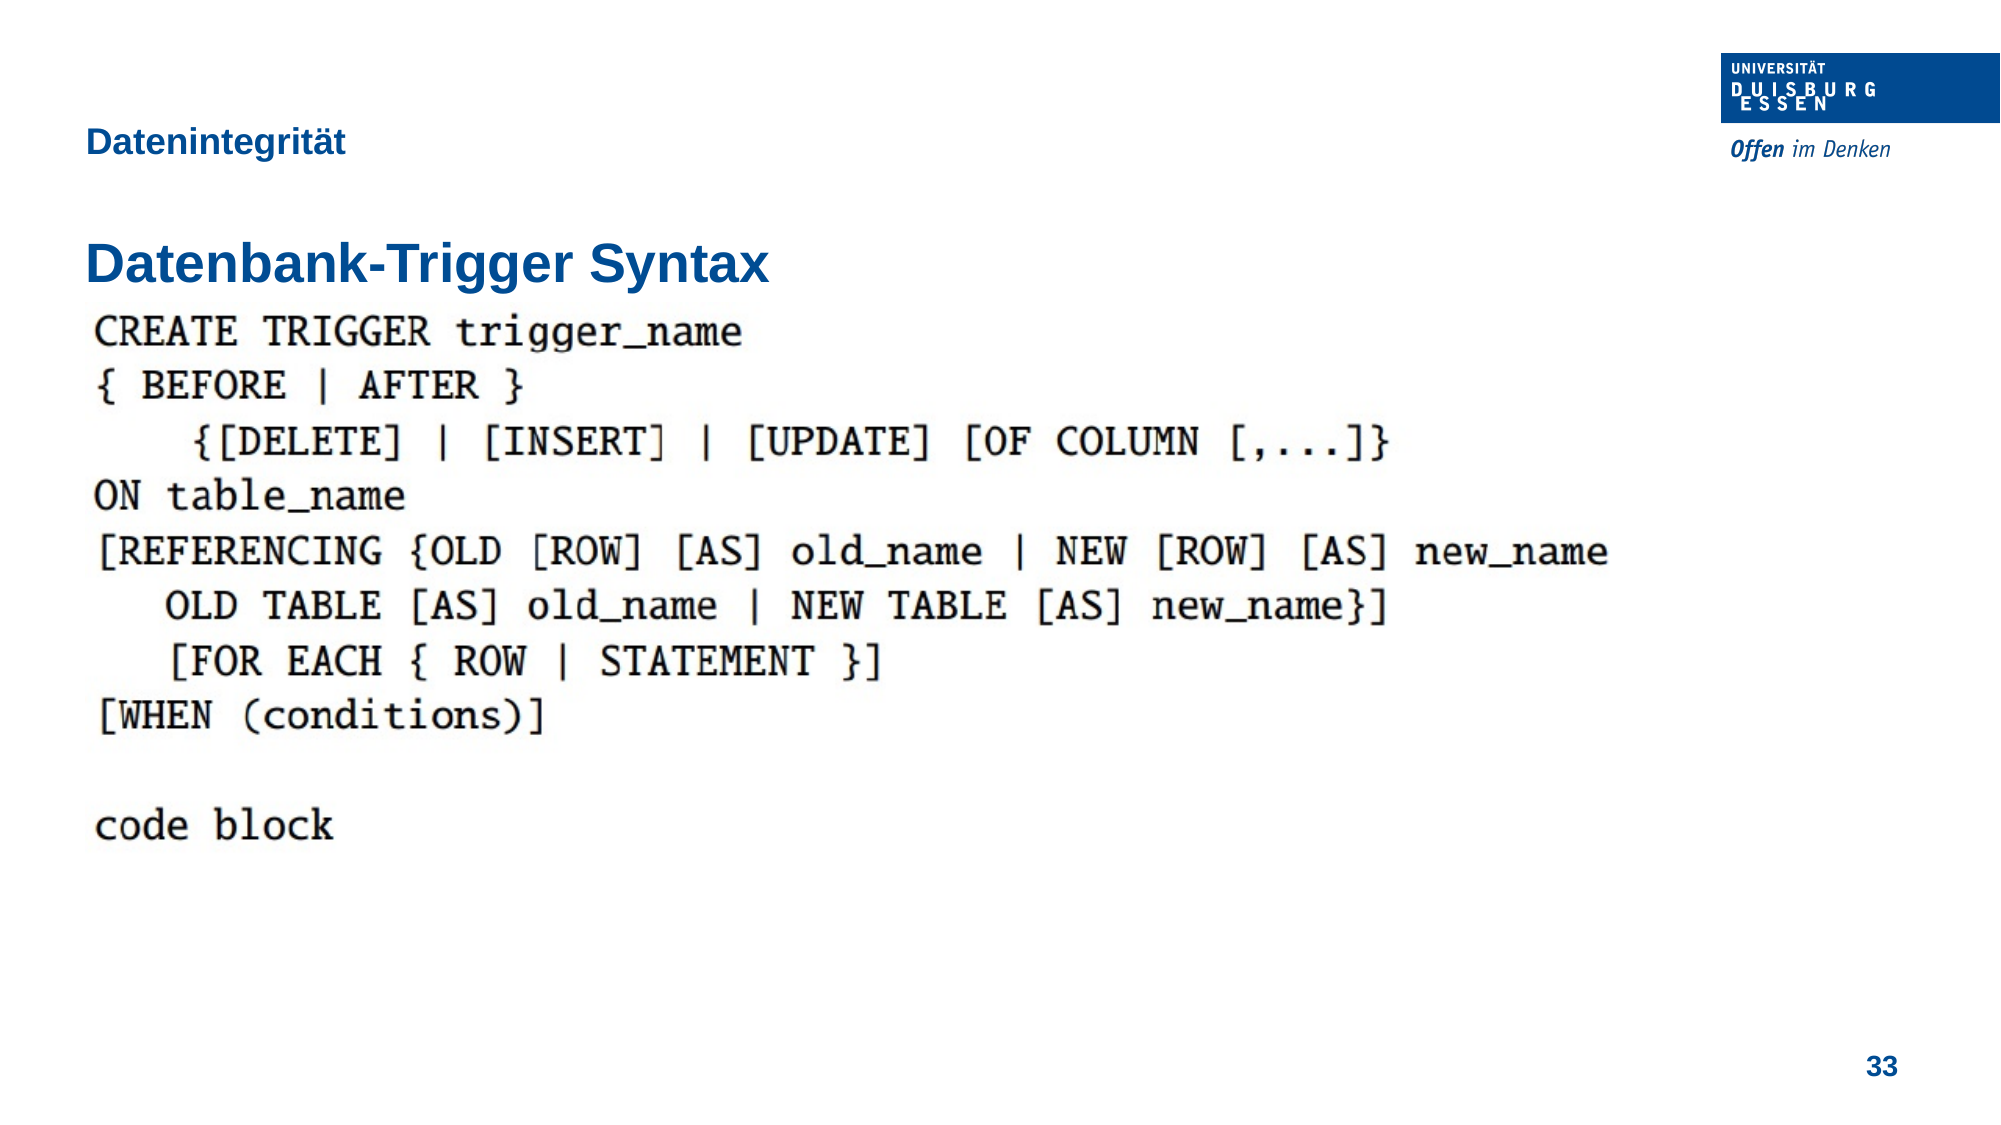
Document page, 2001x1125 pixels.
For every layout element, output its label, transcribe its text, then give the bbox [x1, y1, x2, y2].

slide_number 33 [1677, 1039, 1914, 1081]
picture [85, 301, 1610, 860]
list Datenbank-Trigger Syntax [85, 227, 1694, 303]
list Datenintegrität [85, 122, 1694, 163]
picture [1721, 53, 2000, 162]
